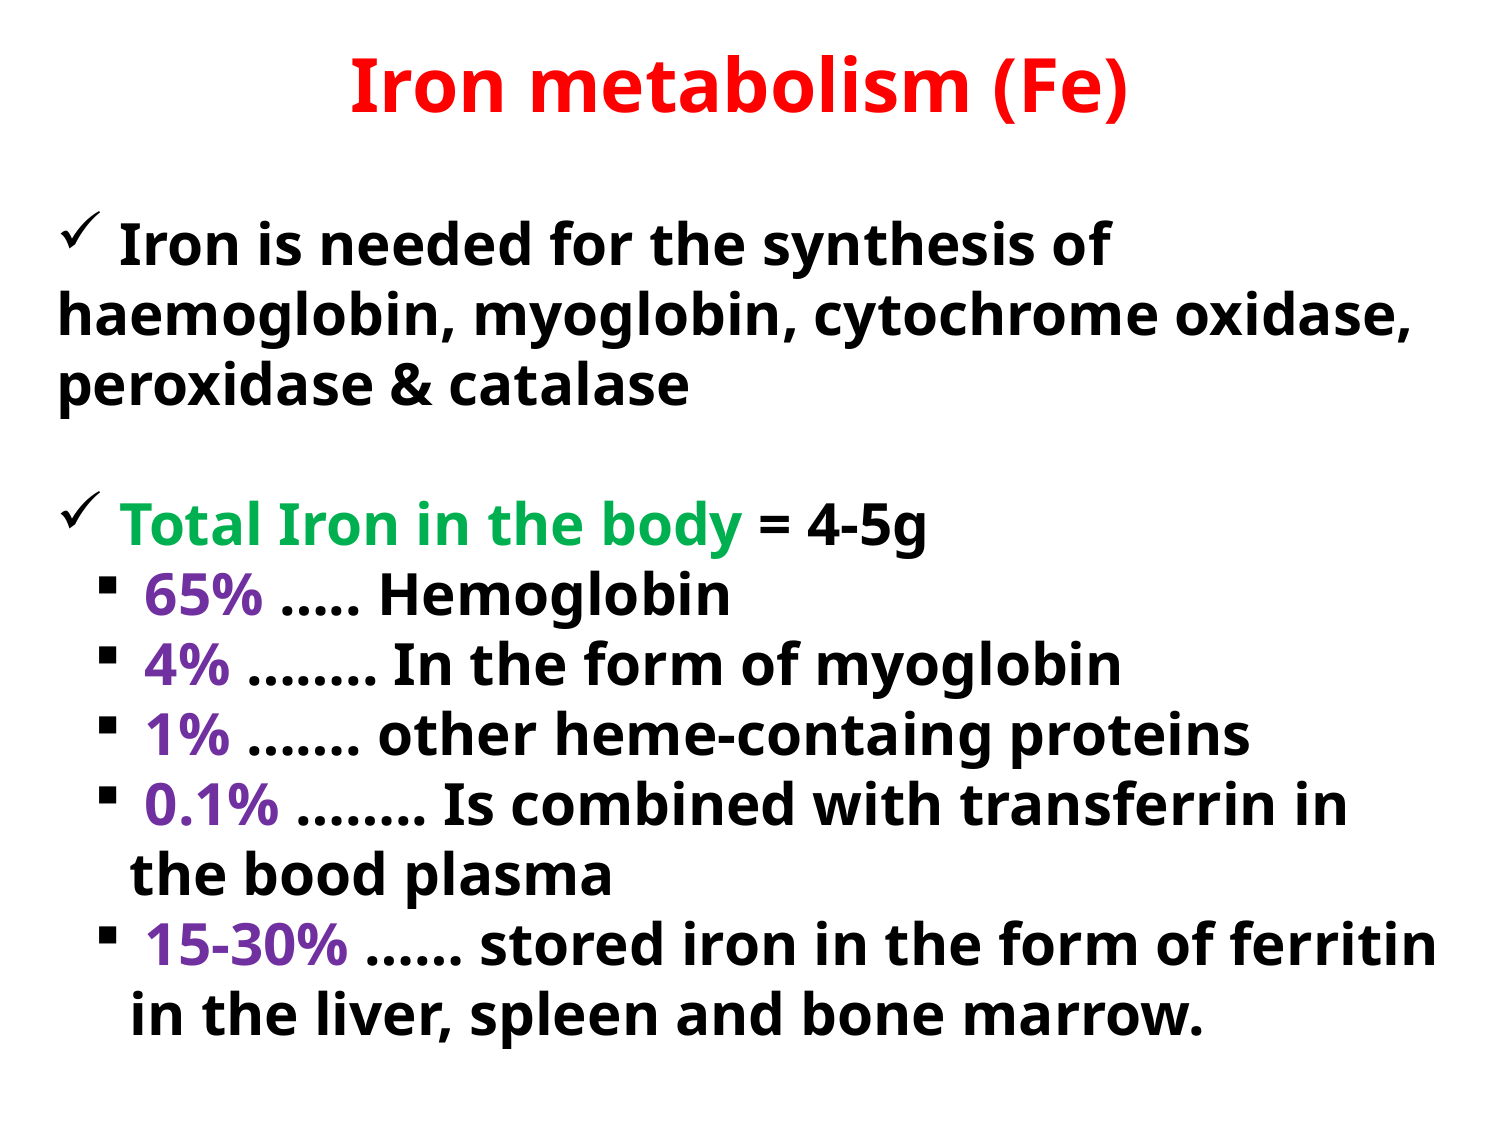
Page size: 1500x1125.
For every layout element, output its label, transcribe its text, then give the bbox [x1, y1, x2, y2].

text_box Iron metabolism (Fe) Iron is needed for the synthesis of haemoglobin, myoglobin, cytochrome oxidase, peroxidase & catalase Total Iron in the body = 4-5g 65% ….. Hemoglobin 4% …….. In the form of myoglobin 1% ……. other heme-containg proteins 0.1% …….. Is combined with transferrin in the bood plasma 15-30% …… stored iron in the form of ferritin in the liver, spleen and bone marrow. [41, 0, 1459, 1055]
